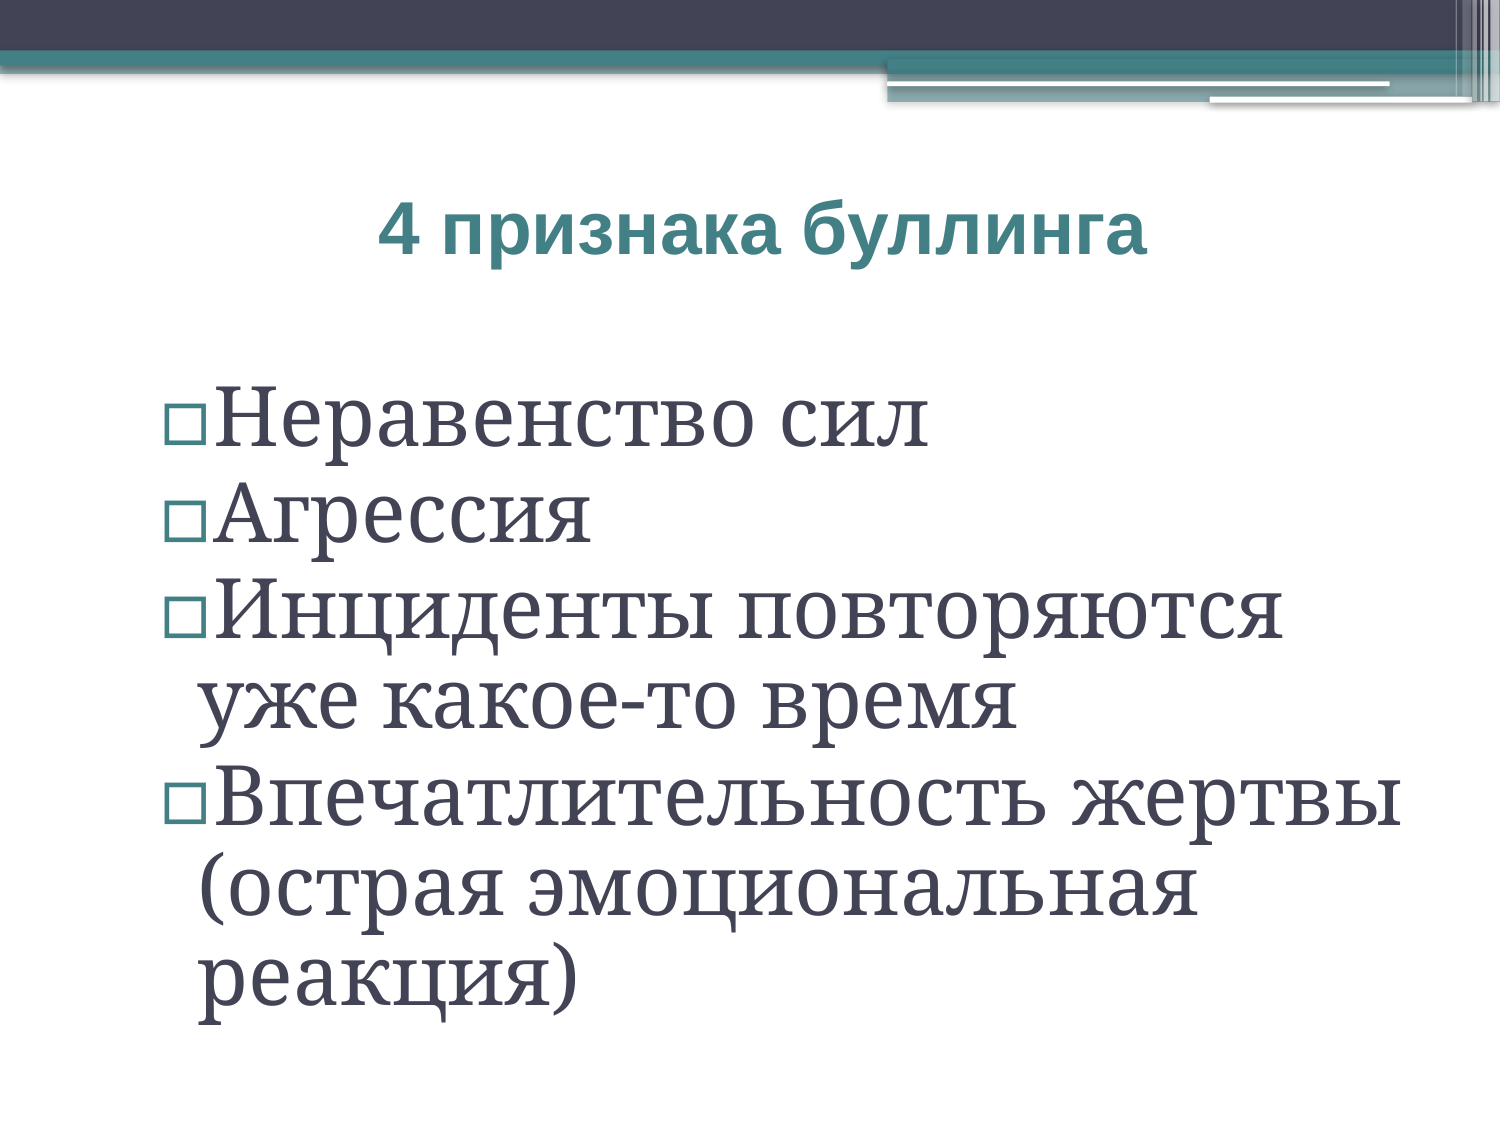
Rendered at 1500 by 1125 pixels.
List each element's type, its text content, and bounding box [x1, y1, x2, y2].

text_box 4 признака буллинга [230, 172, 1317, 278]
list Неравенство сил Агрессия Инциденты повторяются уже какое-то время Впечатлительность жертвы (острая эмоциональная реакция) [75, 290, 1425, 1079]
